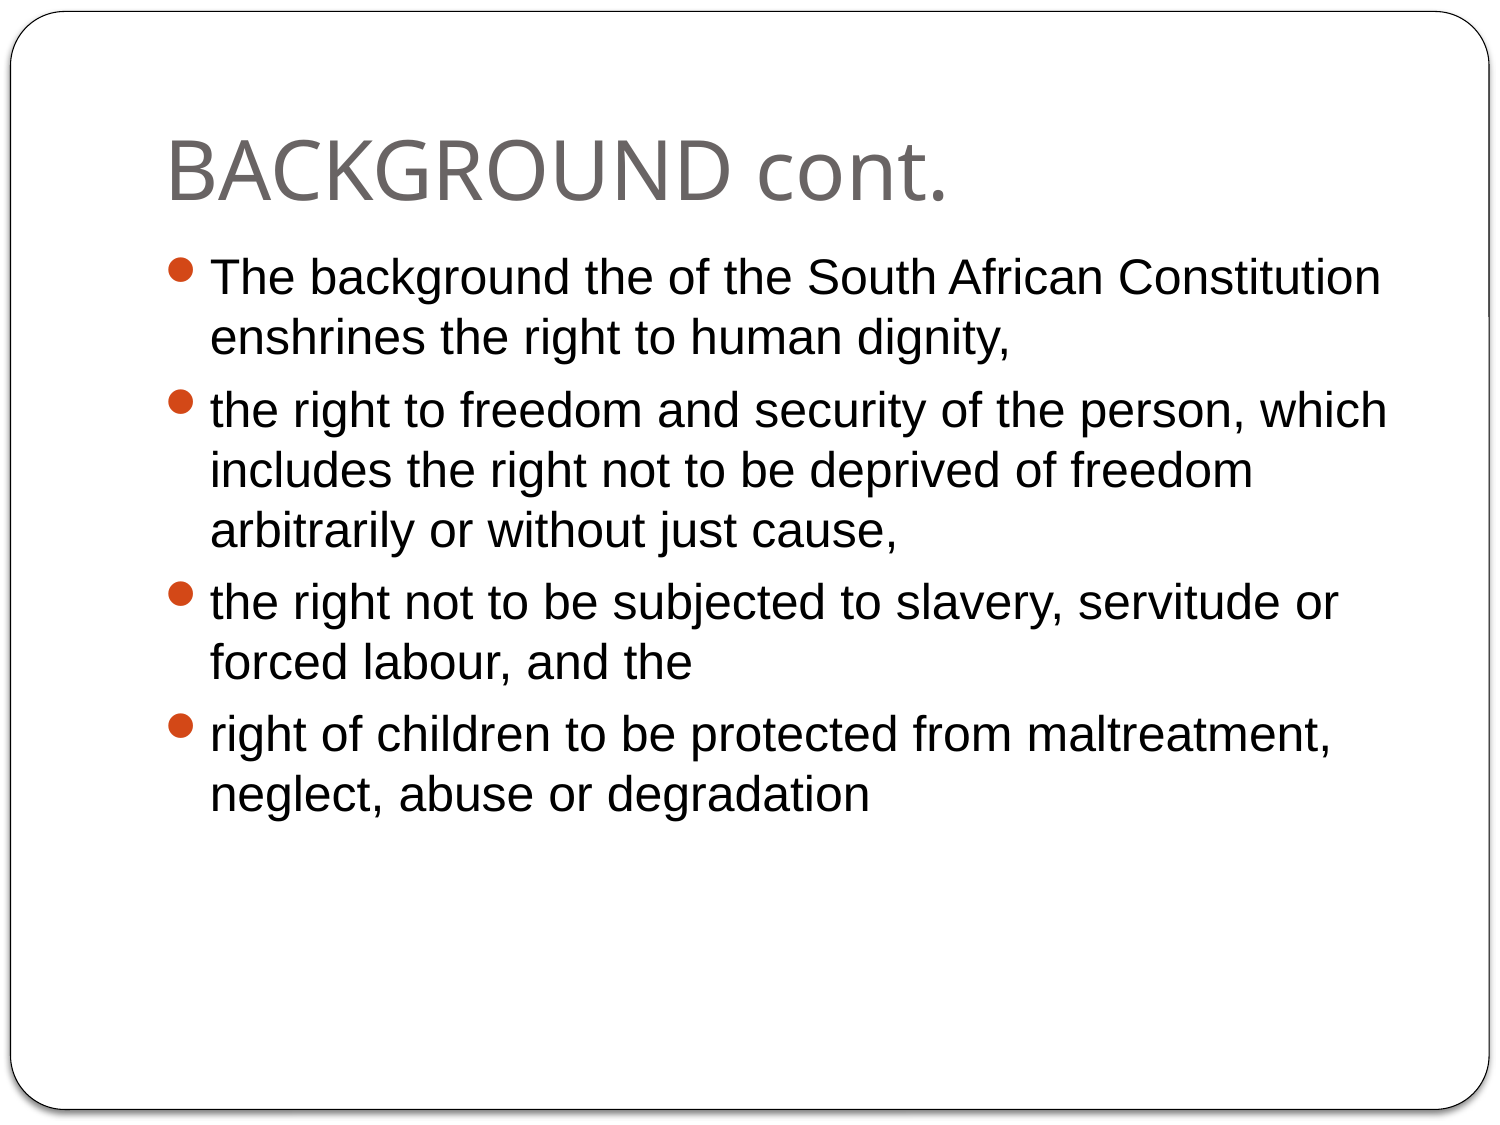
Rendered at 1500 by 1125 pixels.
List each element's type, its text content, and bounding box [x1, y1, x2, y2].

title BACKGROUND cont. [150, 45, 1425, 233]
list The background the of the South African Constitution enshrines the right to human dignity, the right to freedom and security of the person, which includes the right not to be deprived of freedom arbitrarily or without just cause, the right not to be subjected to slavery, servitude or forced labour, and the right of children to be protected from maltreatment, neglect, abuse or degradation [150, 237, 1425, 988]
